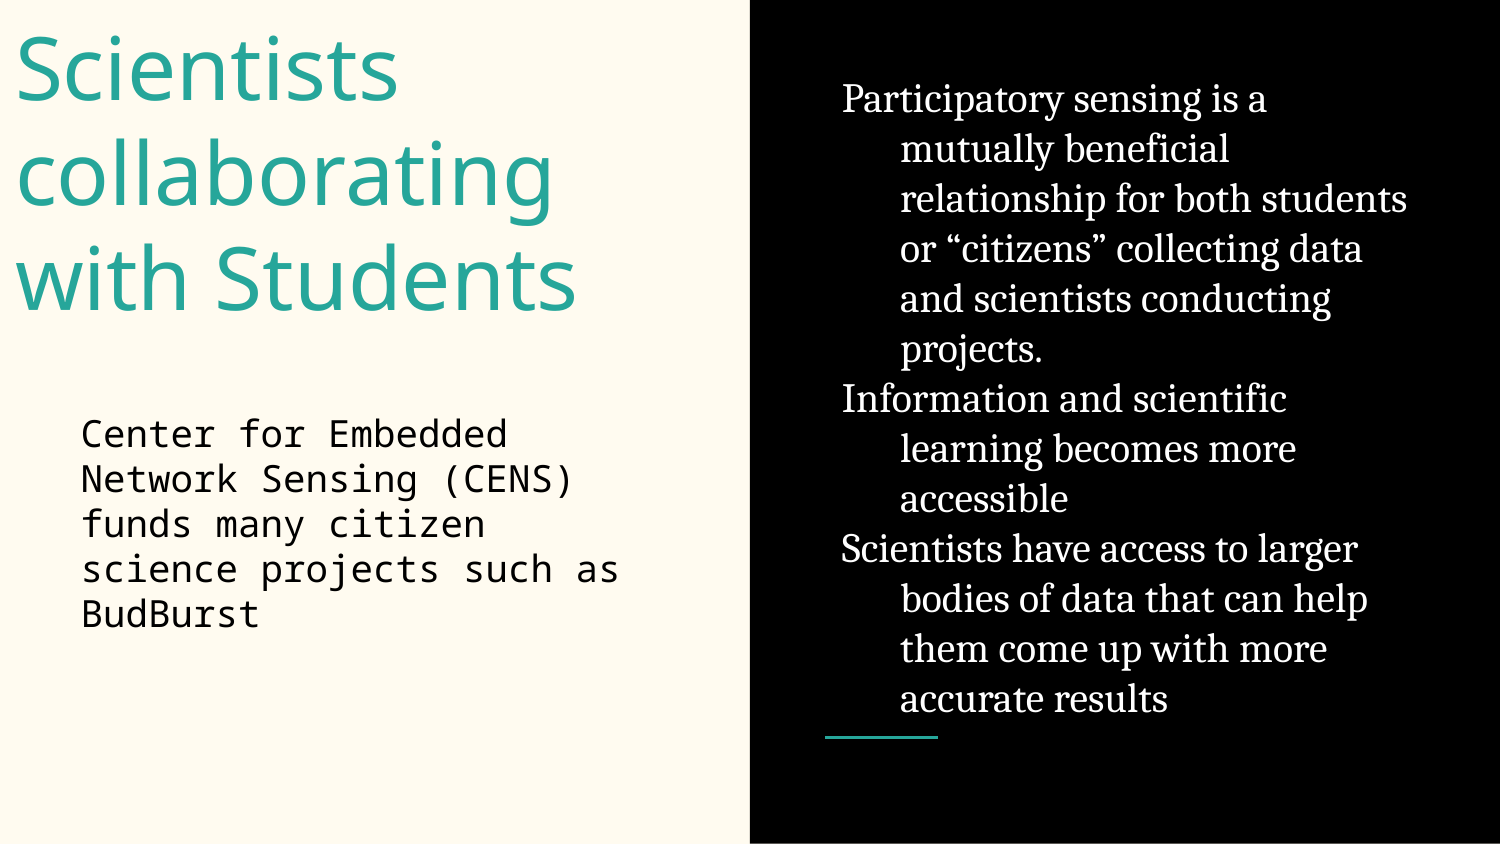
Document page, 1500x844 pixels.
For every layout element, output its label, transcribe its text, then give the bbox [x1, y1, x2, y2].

list Participatory sensing is a mutually beneficial relationship for both students or “citizens” collecting data and scientists conducting projects. Information and scientific learning becomes more accessible Scientists have access to larger bodies of data that can help them come up with more accurate results [810, 118, 1440, 725]
title Scientists collaborating with Students [0, 16, 744, 343]
text_box Center for Embedded Network Sensing (CENS) funds many citizen science projects such as BudBurst [65, 394, 659, 714]
